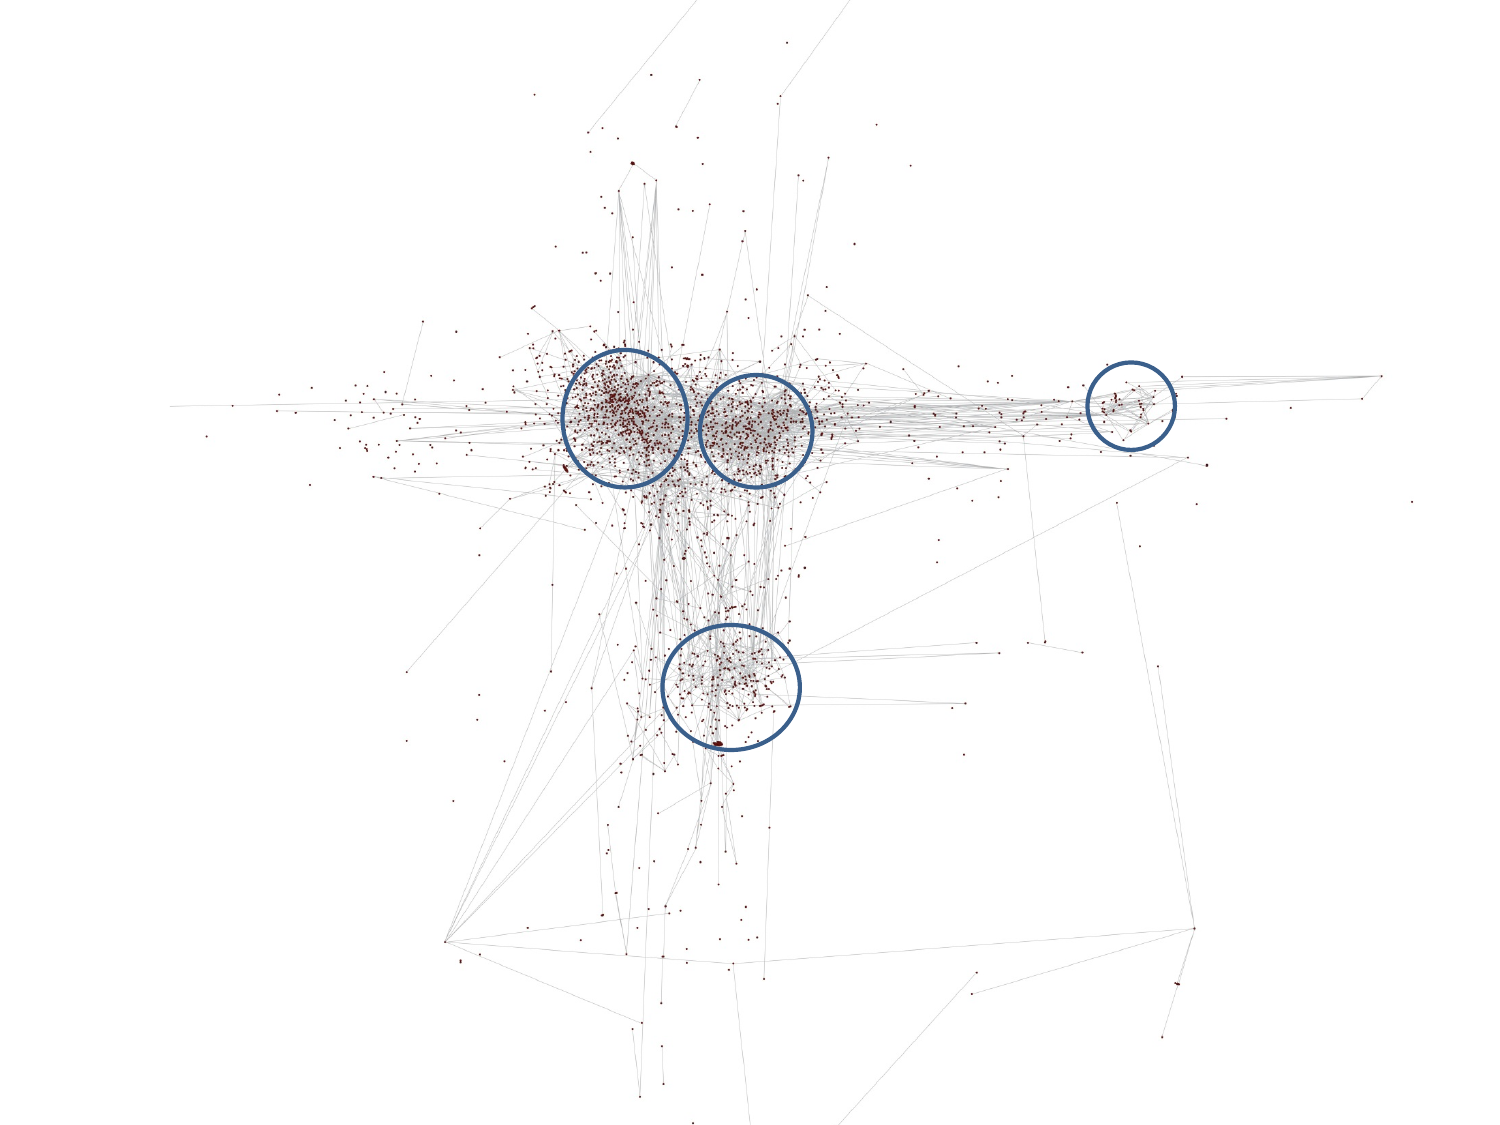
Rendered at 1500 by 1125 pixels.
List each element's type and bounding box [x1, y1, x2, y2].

picture [169, 0, 1420, 1125]
